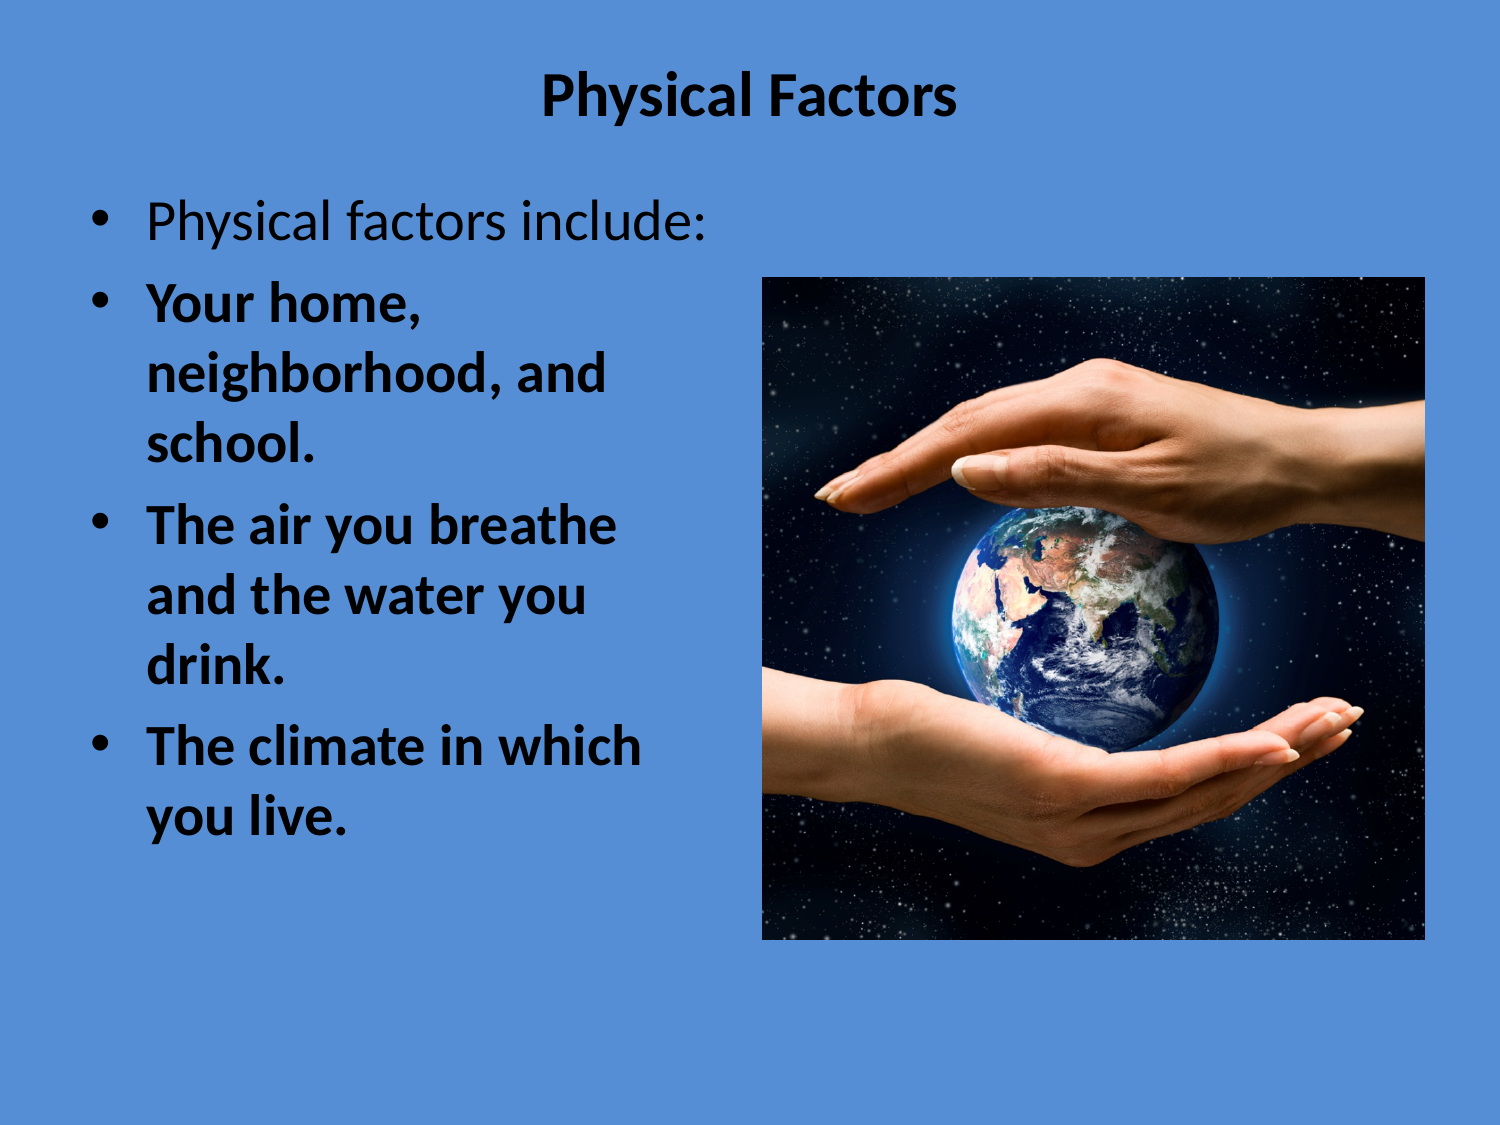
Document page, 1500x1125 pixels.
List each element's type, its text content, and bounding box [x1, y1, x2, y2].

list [762, 277, 1426, 941]
title Physical Factors [75, 45, 1425, 138]
list Physical factors include: Your home, neighborhood, and school. The air you breathe and the water you drink. The climate in which you live. [75, 174, 738, 1005]
